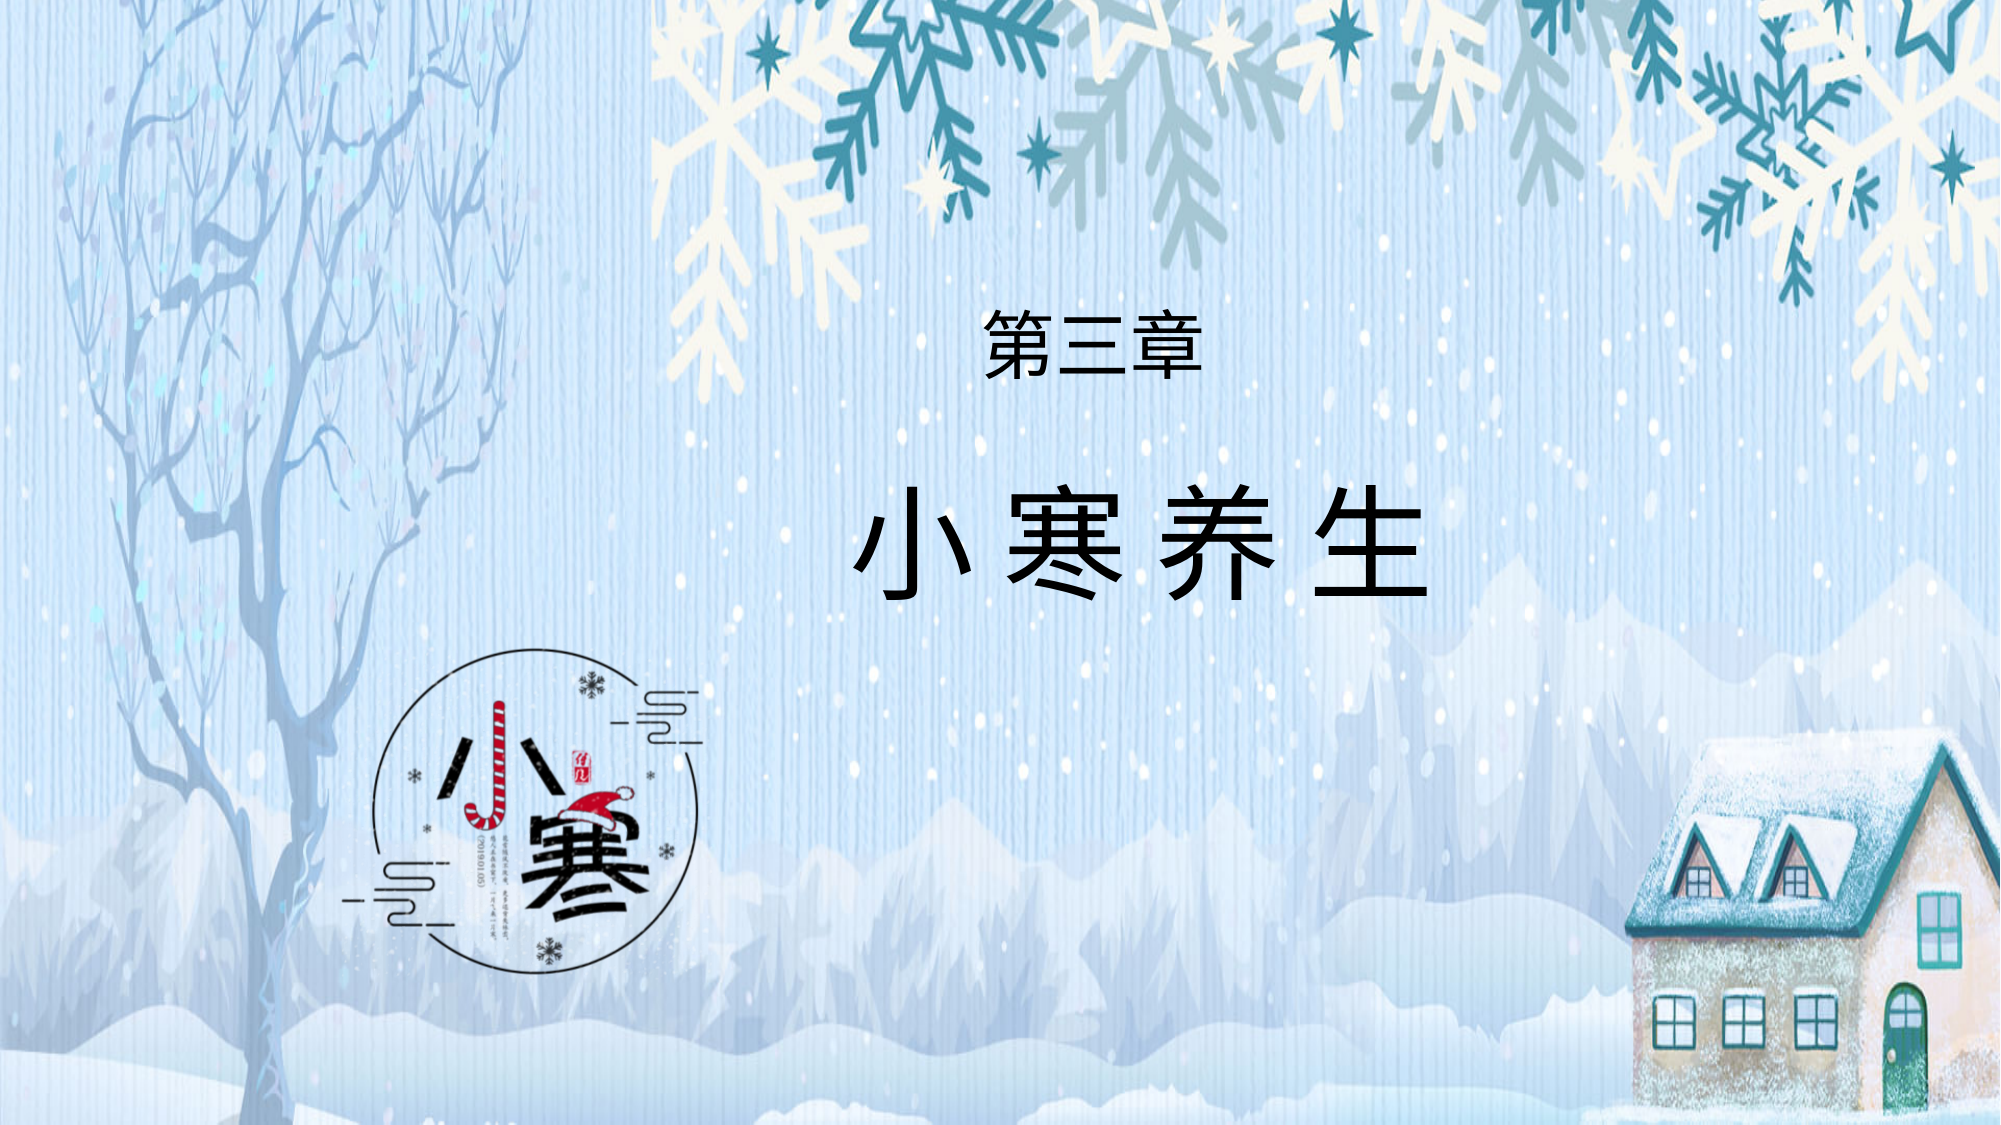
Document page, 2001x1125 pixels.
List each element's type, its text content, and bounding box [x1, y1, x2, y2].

text_box 小 寒 养 生 [771, 457, 1511, 623]
text_box 第三章 [858, 291, 1328, 397]
picture [0, 0, 2001, 1125]
